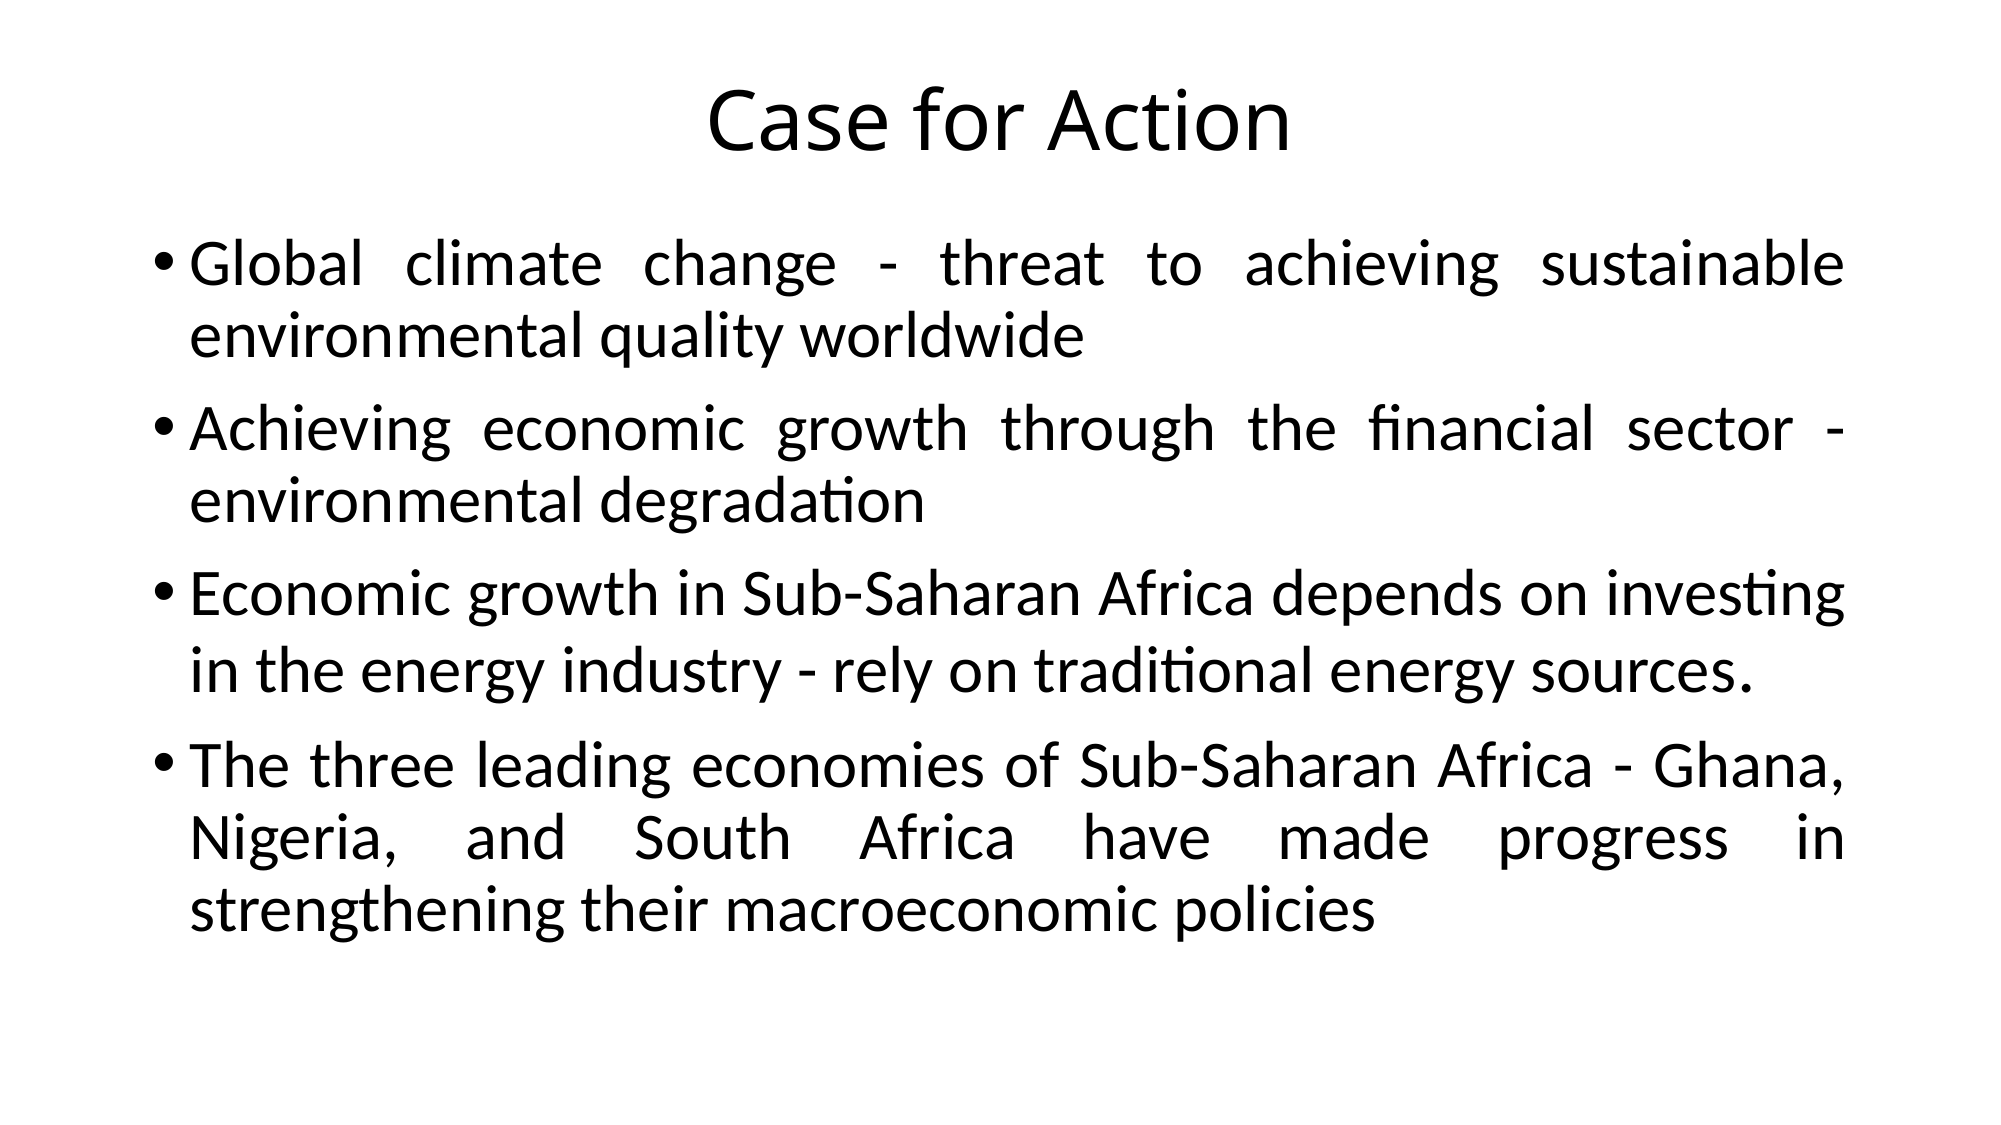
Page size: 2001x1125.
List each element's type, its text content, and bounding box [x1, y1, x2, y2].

list Global climate change - threat to achieving sustainable environmental quality worldwide Achieving economic growth through the financial sector -environmental degradation Economic growth in Sub-Saharan Africa depends on investing in the energy industry - rely on traditional energy sources. The three leading economies of Sub-Saharan Africa - Ghana, Nigeria, and South Africa have made progress in strengthening their macroeconomic policies [137, 220, 1863, 1032]
title Case for Action [137, 59, 1863, 188]
